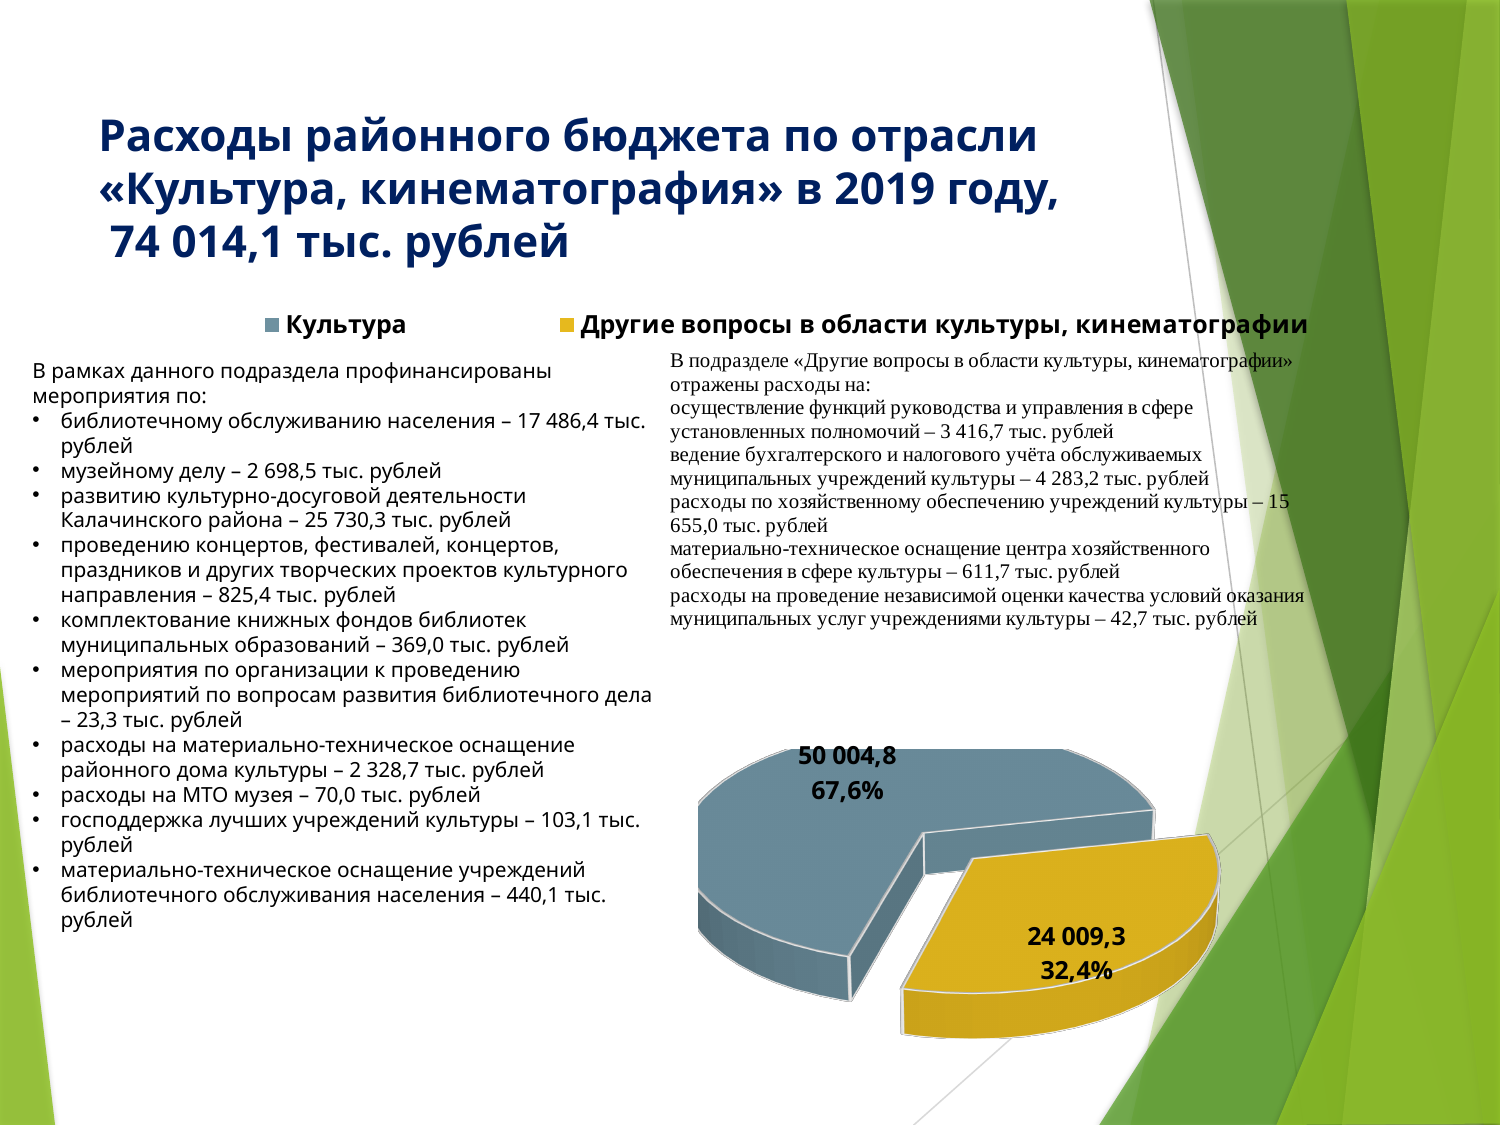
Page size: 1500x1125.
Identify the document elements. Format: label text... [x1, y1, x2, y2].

chart [17, 281, 1460, 1098]
title Расходы районного бюджета по отрасли «Культура, кинематография» в 2019 году, 74 014,1 тыс. рублей [83, 99, 1142, 280]
